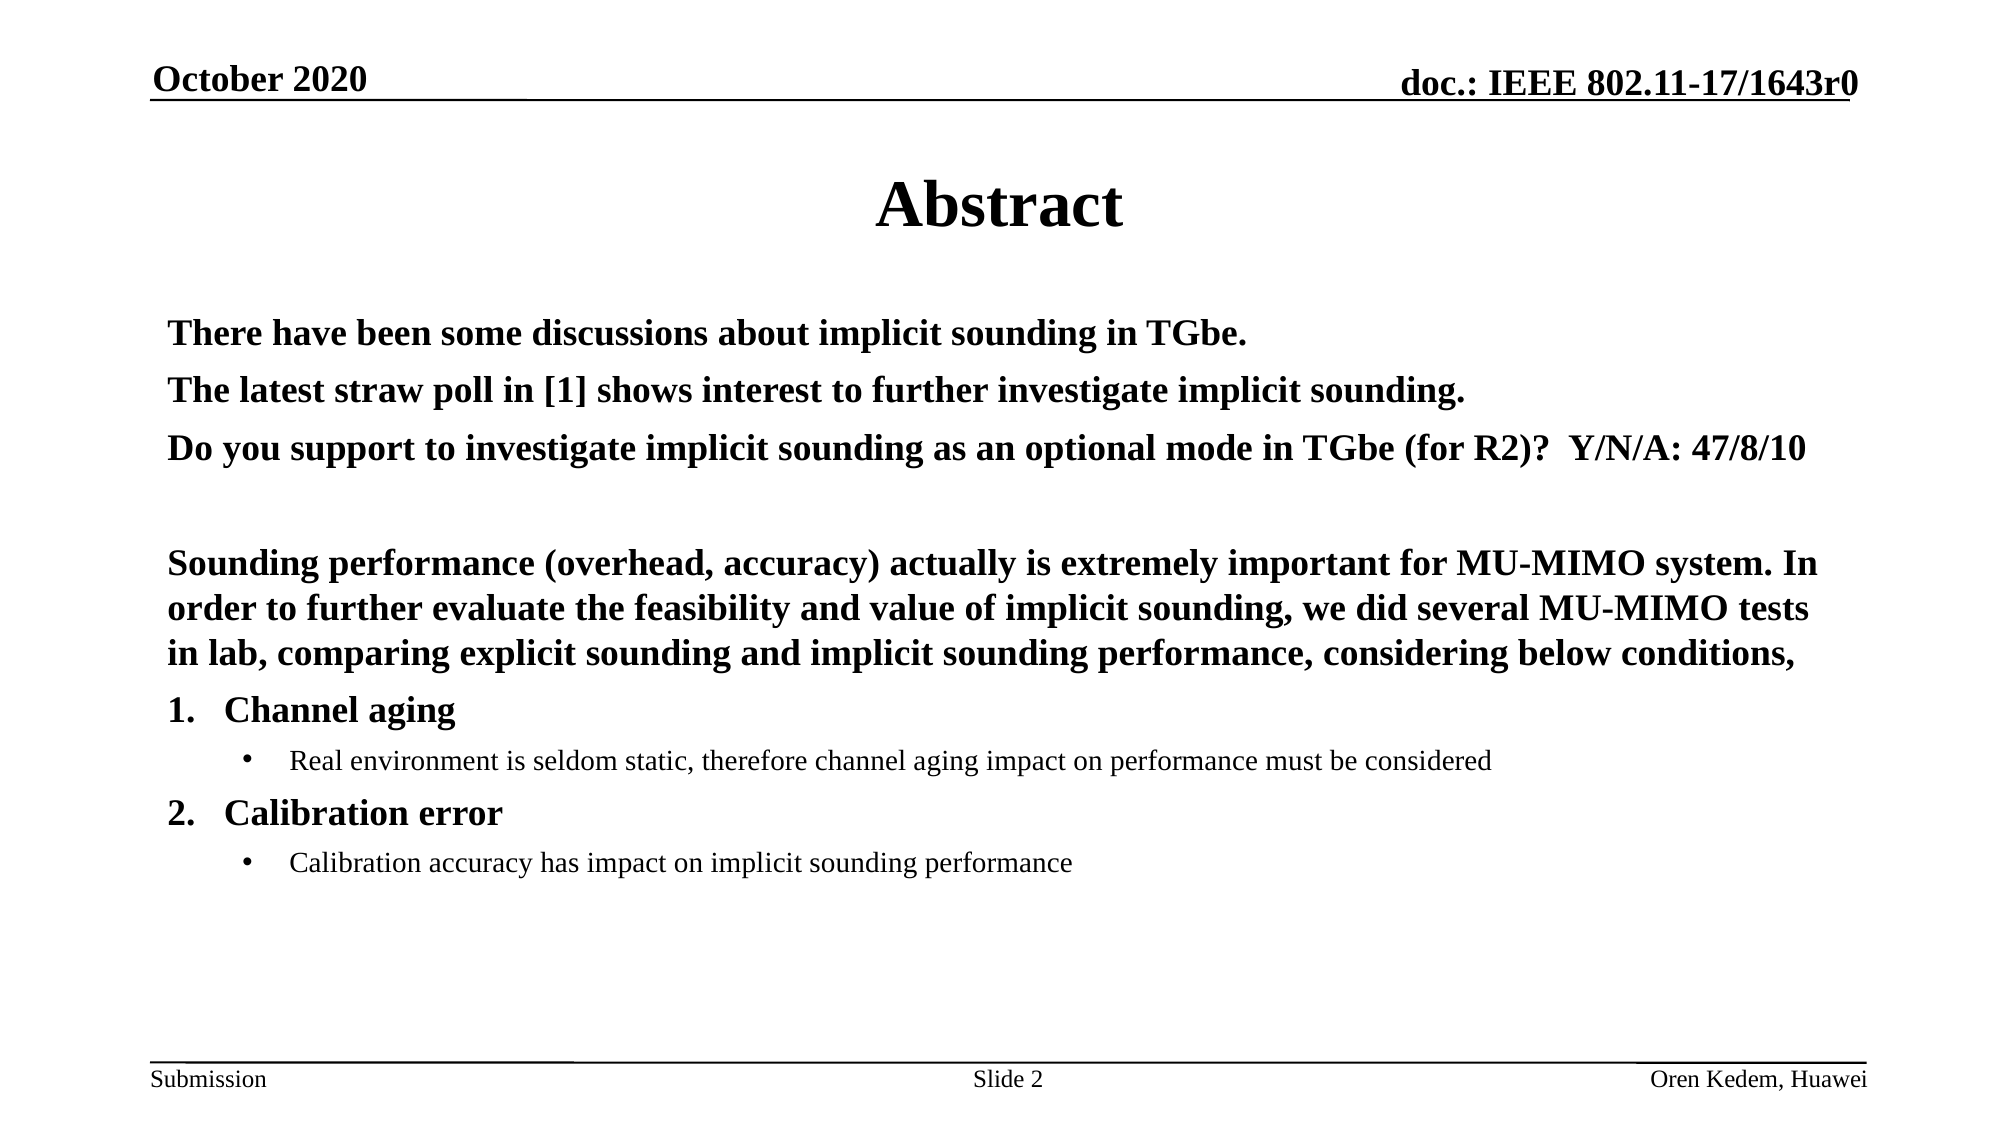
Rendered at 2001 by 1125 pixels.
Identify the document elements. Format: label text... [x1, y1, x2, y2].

title Abstract [149, 112, 1850, 288]
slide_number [152, 54, 563, 100]
slide_number Slide 2 [950, 1061, 1067, 1123]
footer Oren Kedem, Huawei [1171, 1061, 1869, 1093]
list There have been some discussions about implicit sounding in TGbe. The latest straw poll in [1] shows interest to further investigate implicit sounding. Do you support to investigate implicit sounding as an optional mode in TGbe (for R2)? Y/N/A: 47/8/10 Sounding performance (overhead, accuracy) actually is extremely important for MU-MIMO system. In order to further evaluate the feasibility and value of implicit sounding, we did several MU-MIMO tests in lab, comparing explicit sounding and implicit sounding performance, considering below conditions, Channel aging Real environment is seldom static, therefore channel aging impact on performance must be considered Calibration error Calibration accuracy has impact on implicit sounding performance [152, 299, 1853, 976]
